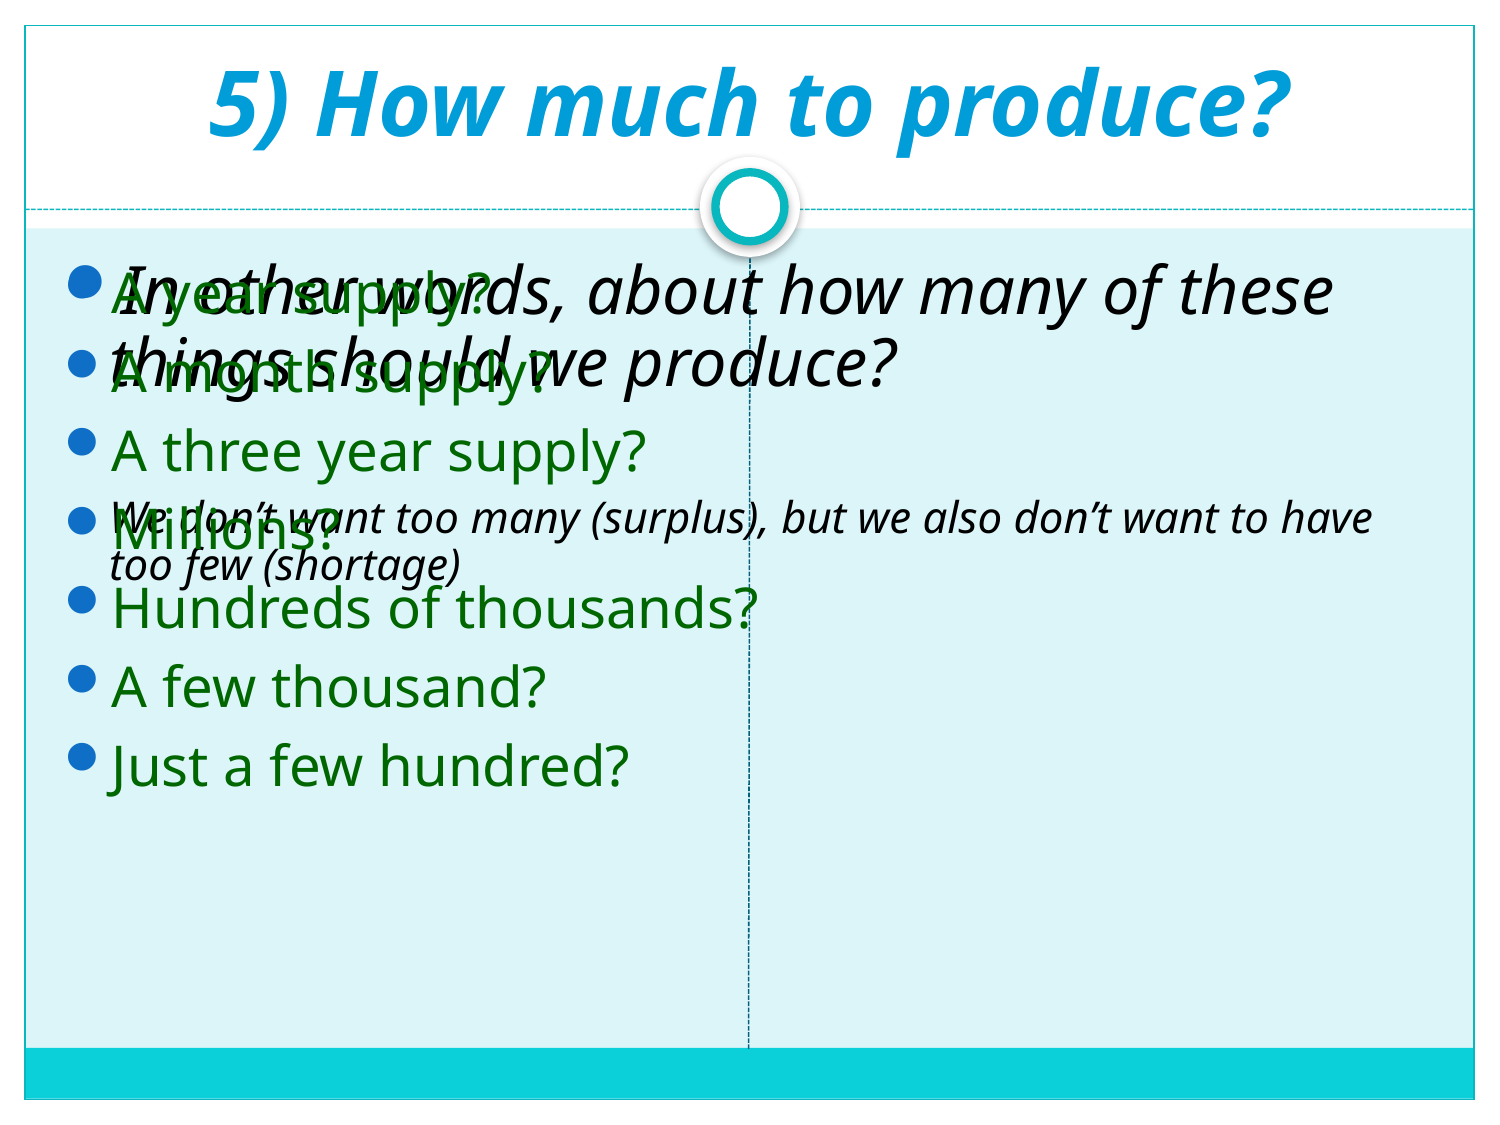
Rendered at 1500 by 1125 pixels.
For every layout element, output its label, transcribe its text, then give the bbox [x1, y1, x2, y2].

title 5) How much to produce? [49, 37, 1450, 162]
list A year supply? A month supply? A three year supply? Millions? Hundreds of thousands? A few thousand? Just a few hundred? [49, 249, 1450, 1005]
